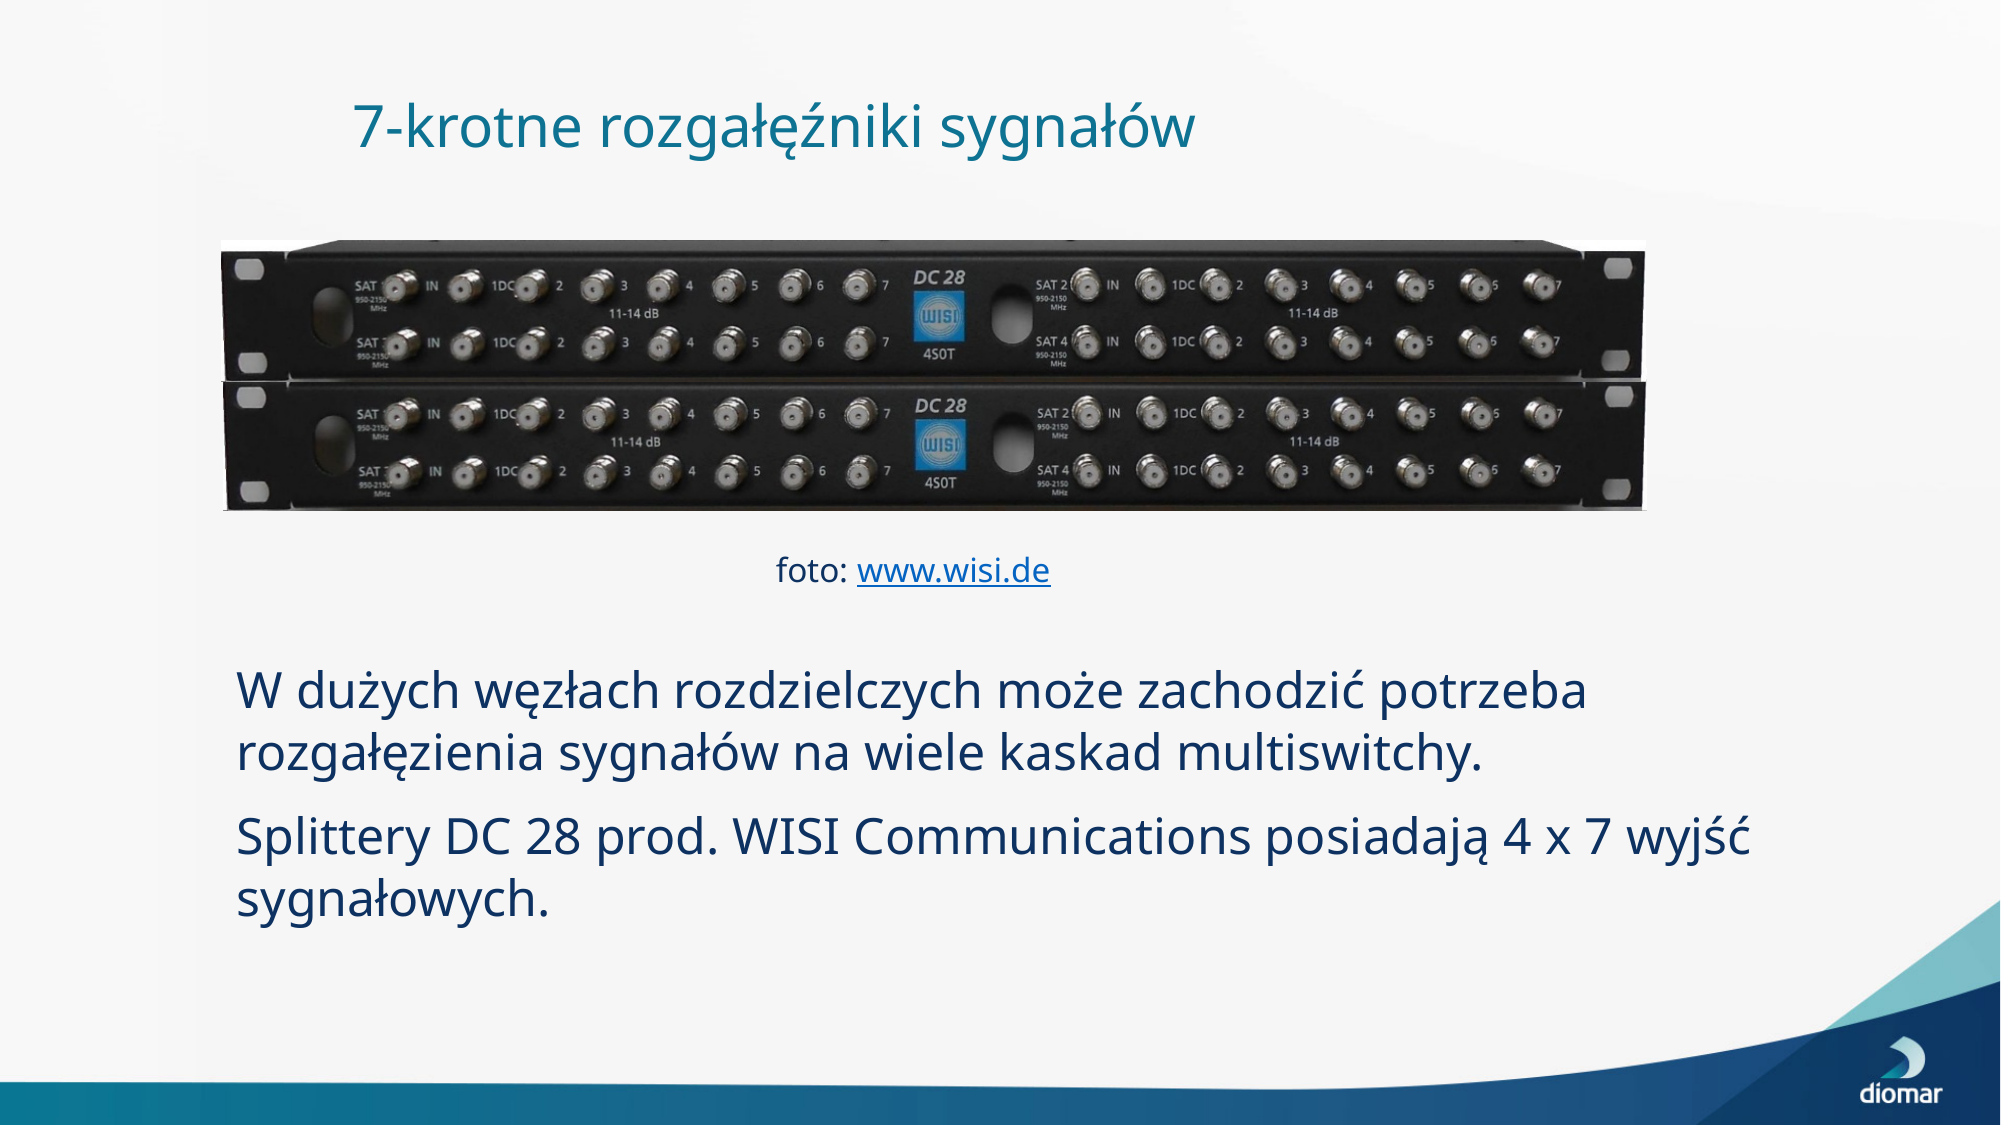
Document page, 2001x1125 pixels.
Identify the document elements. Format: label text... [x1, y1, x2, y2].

text_box W dużych węzłach rozdzielczych może zachodzić potrzeba rozgałęzienia sygnałów na wiele kaskad multiswitchy. Splittery DC 28 prod. WISI Communications posiadają 4 x 7 wyjść sygnałowych. [221, 648, 1915, 1011]
text_box foto: www.wisi.de [528, 519, 1299, 608]
picture [0, 0, 2001, 1125]
title 7-krotne rozgałęźniki sygnałów [337, 82, 1562, 175]
